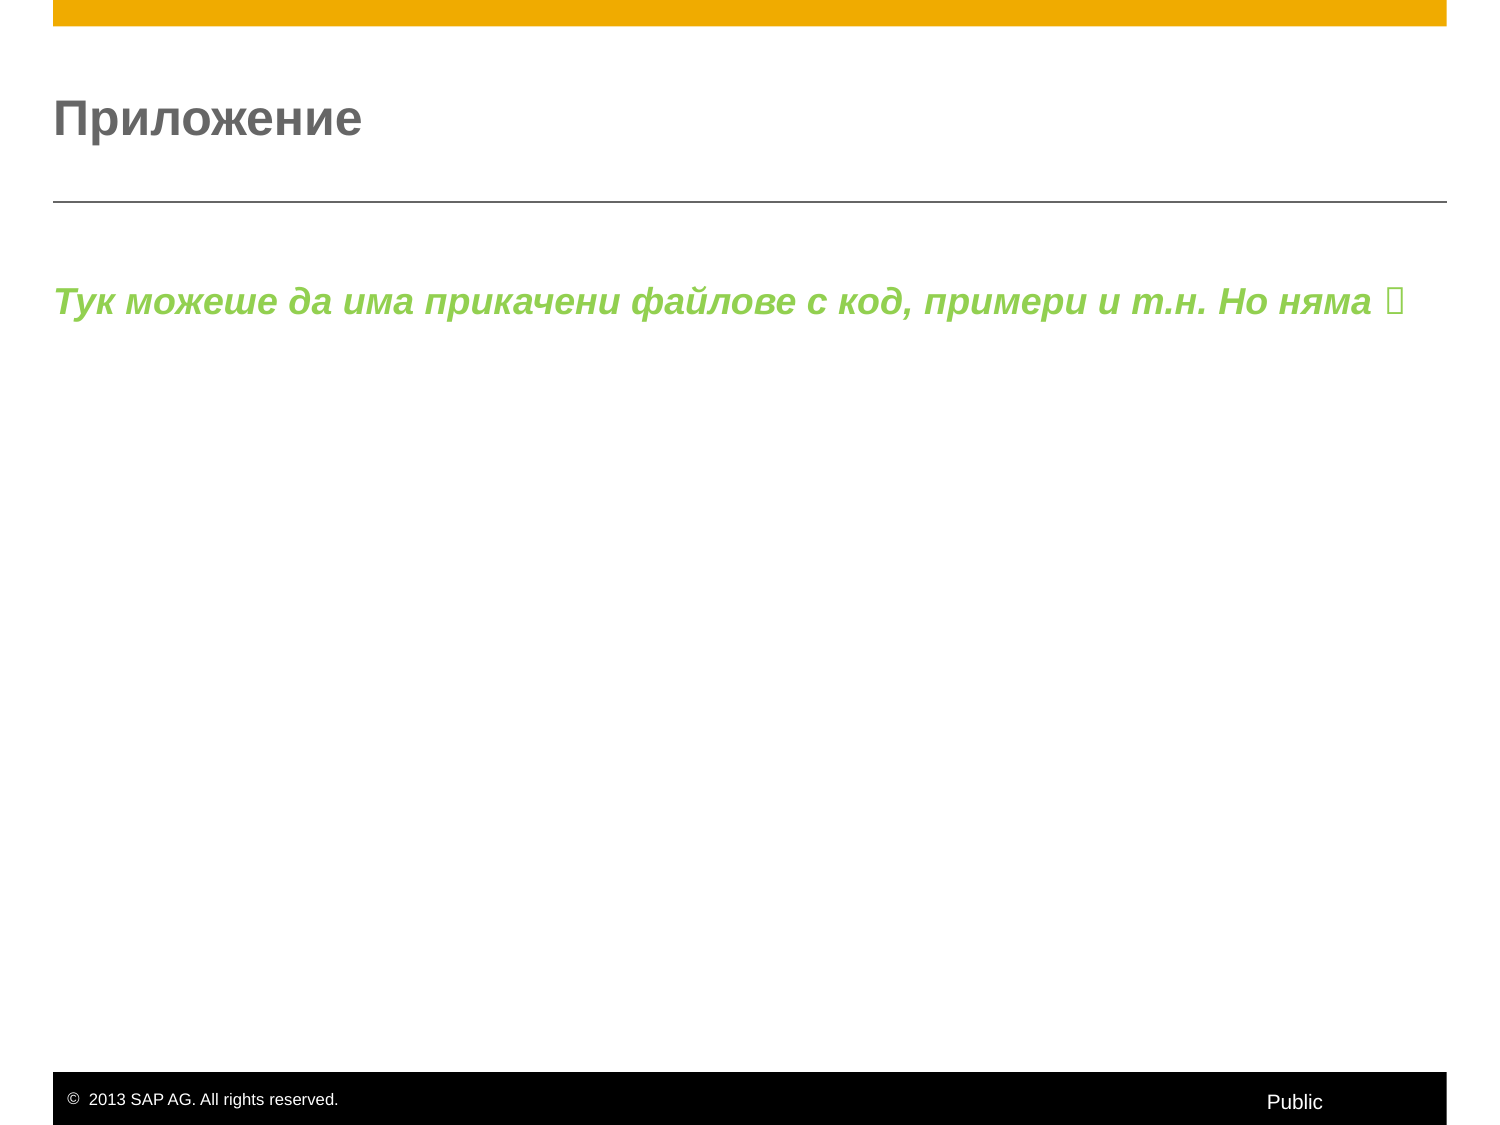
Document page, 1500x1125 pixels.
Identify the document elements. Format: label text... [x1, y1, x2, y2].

title Приложение [53, 53, 1447, 178]
list Тук можеше да има прикачени файлове с код, примери и т.н. Но няма  [53, 277, 1447, 998]
